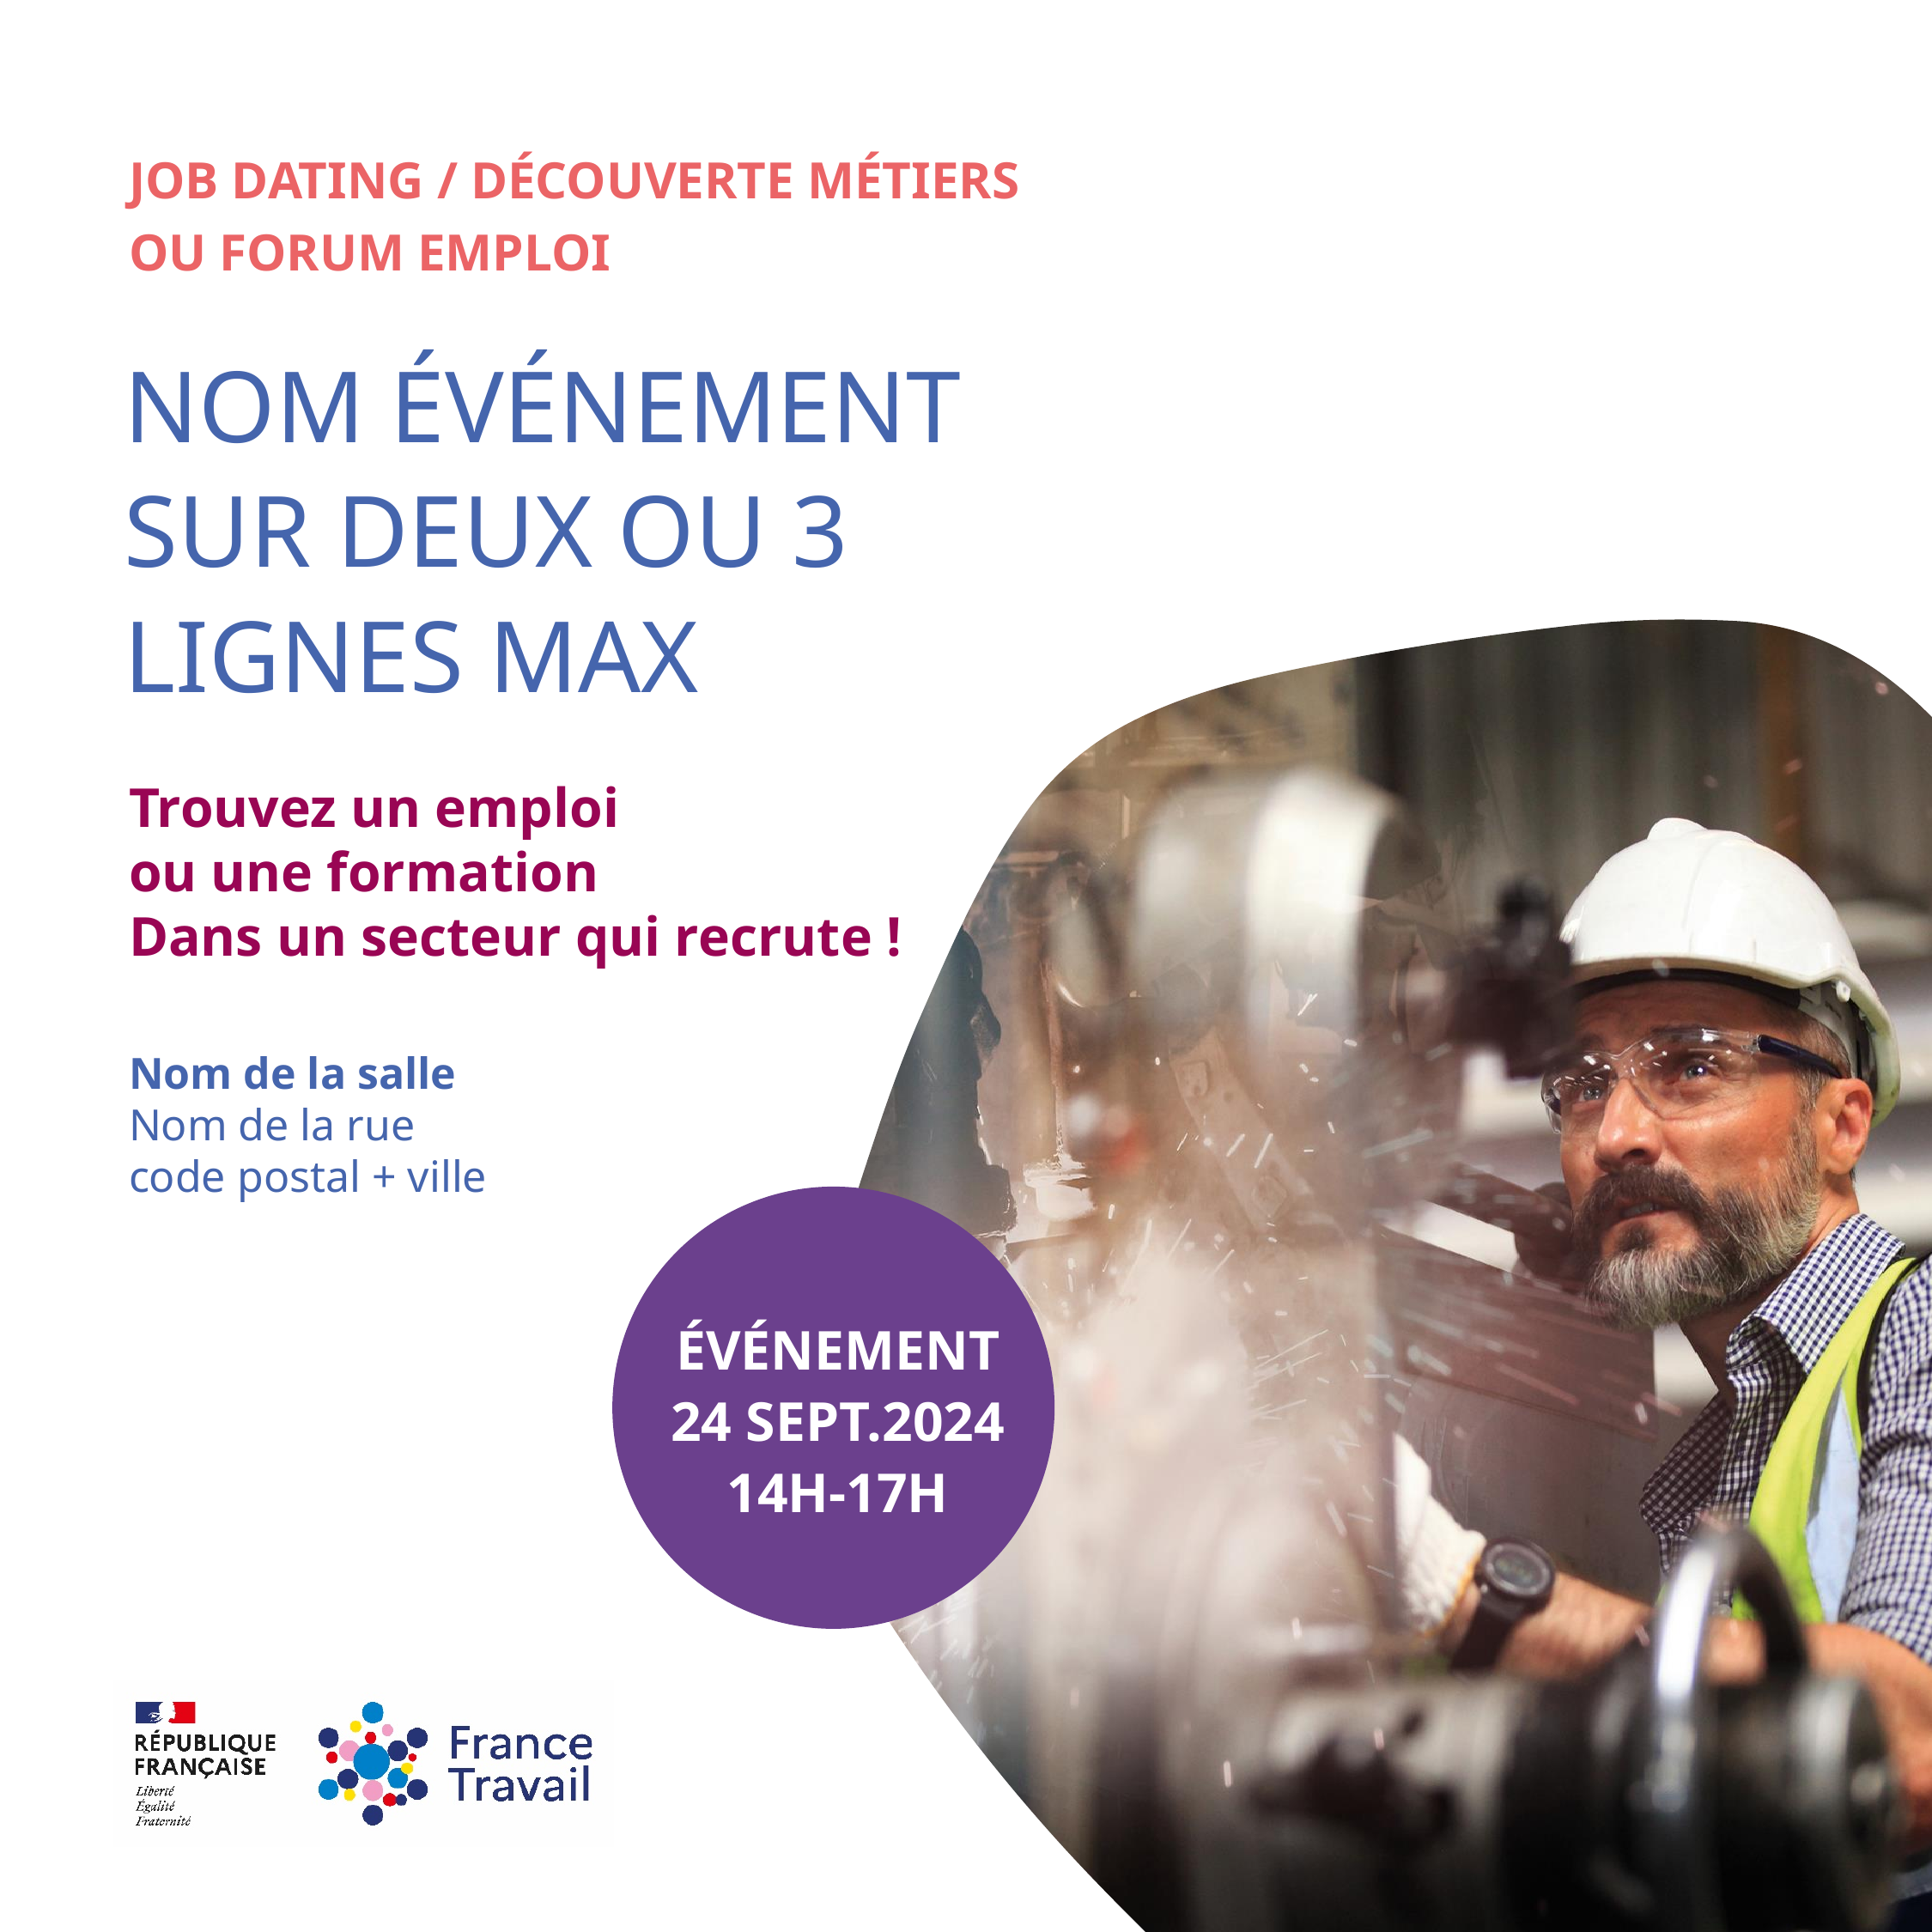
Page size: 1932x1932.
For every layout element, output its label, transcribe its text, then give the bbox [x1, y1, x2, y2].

text_box Événement 24 sept.2024 14h-17h [536, 1302, 1139, 1530]
text_box Nom de la salle Nom de la rue code postal + ville [116, 1040, 1252, 1207]
picture [113, 1680, 614, 1847]
text_box Nom événement Sur deux ou 3 lignes max [111, 330, 1210, 719]
text_box [638, 1207, 1029, 1302]
text_box Job dating / découverte métiers ou Forum emploi [116, 131, 1214, 288]
text_box [890, 619, 1932, 1932]
text_box [648, 1530, 1019, 1630]
text_box Trouvez un emploi ou une formation Dans un secteur qui recrute ! [116, 767, 1165, 973]
